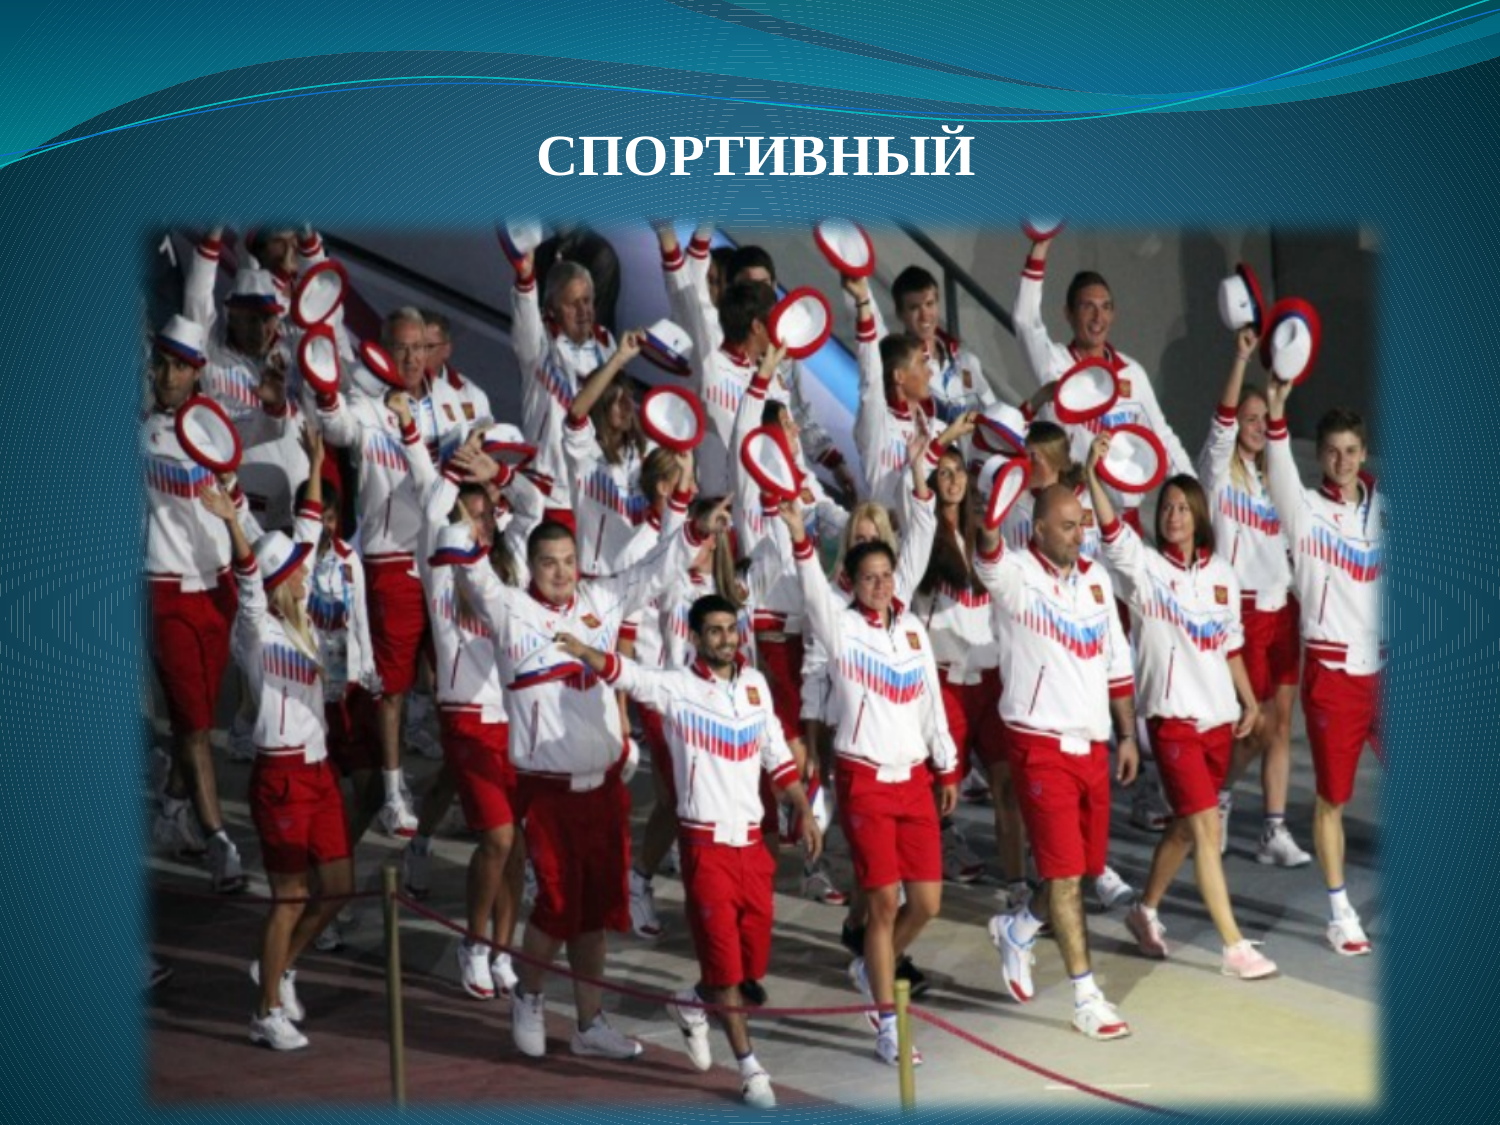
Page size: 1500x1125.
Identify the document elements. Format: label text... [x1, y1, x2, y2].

title СПОРТИВНЫЙ [75, 82, 1438, 188]
picture [128, 210, 1397, 1125]
